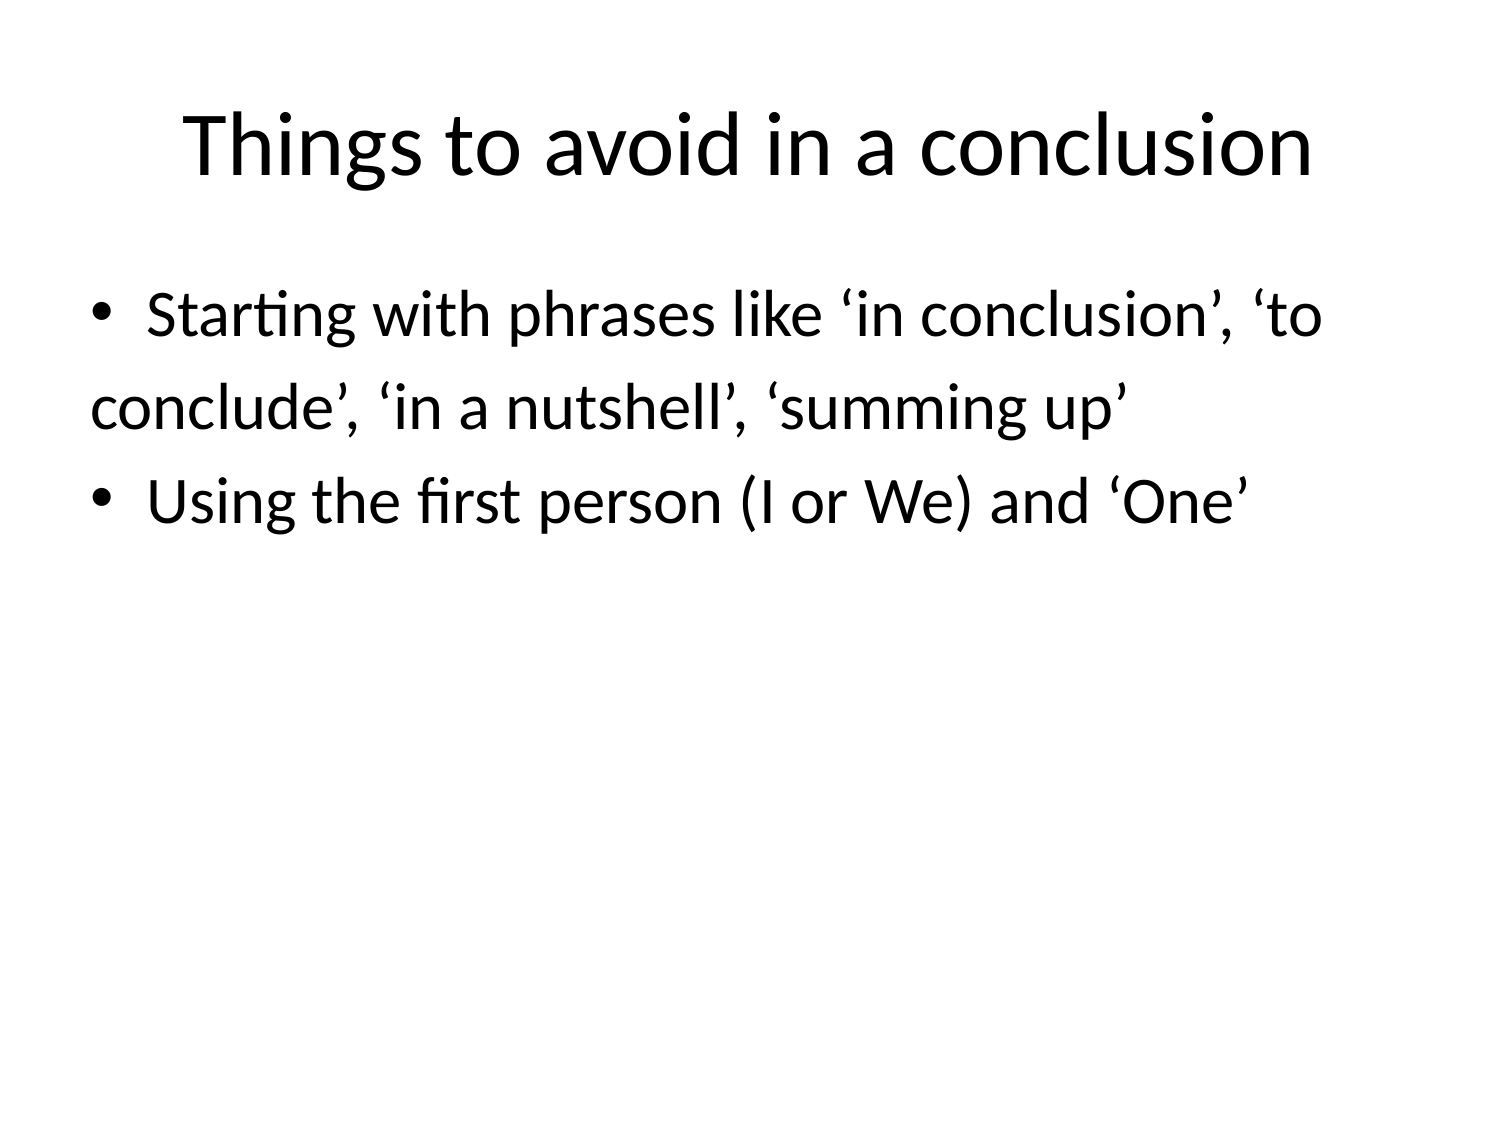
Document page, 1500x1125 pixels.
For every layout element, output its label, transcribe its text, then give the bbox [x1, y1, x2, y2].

list Starting with phrases like ‘in conclusion’, ‘to conclude’, ‘in a nutshell’, ‘summing up’ Using the first person (I or We) and ‘One’ [75, 262, 1425, 1005]
title Things to avoid in a conclusion [75, 45, 1425, 233]
